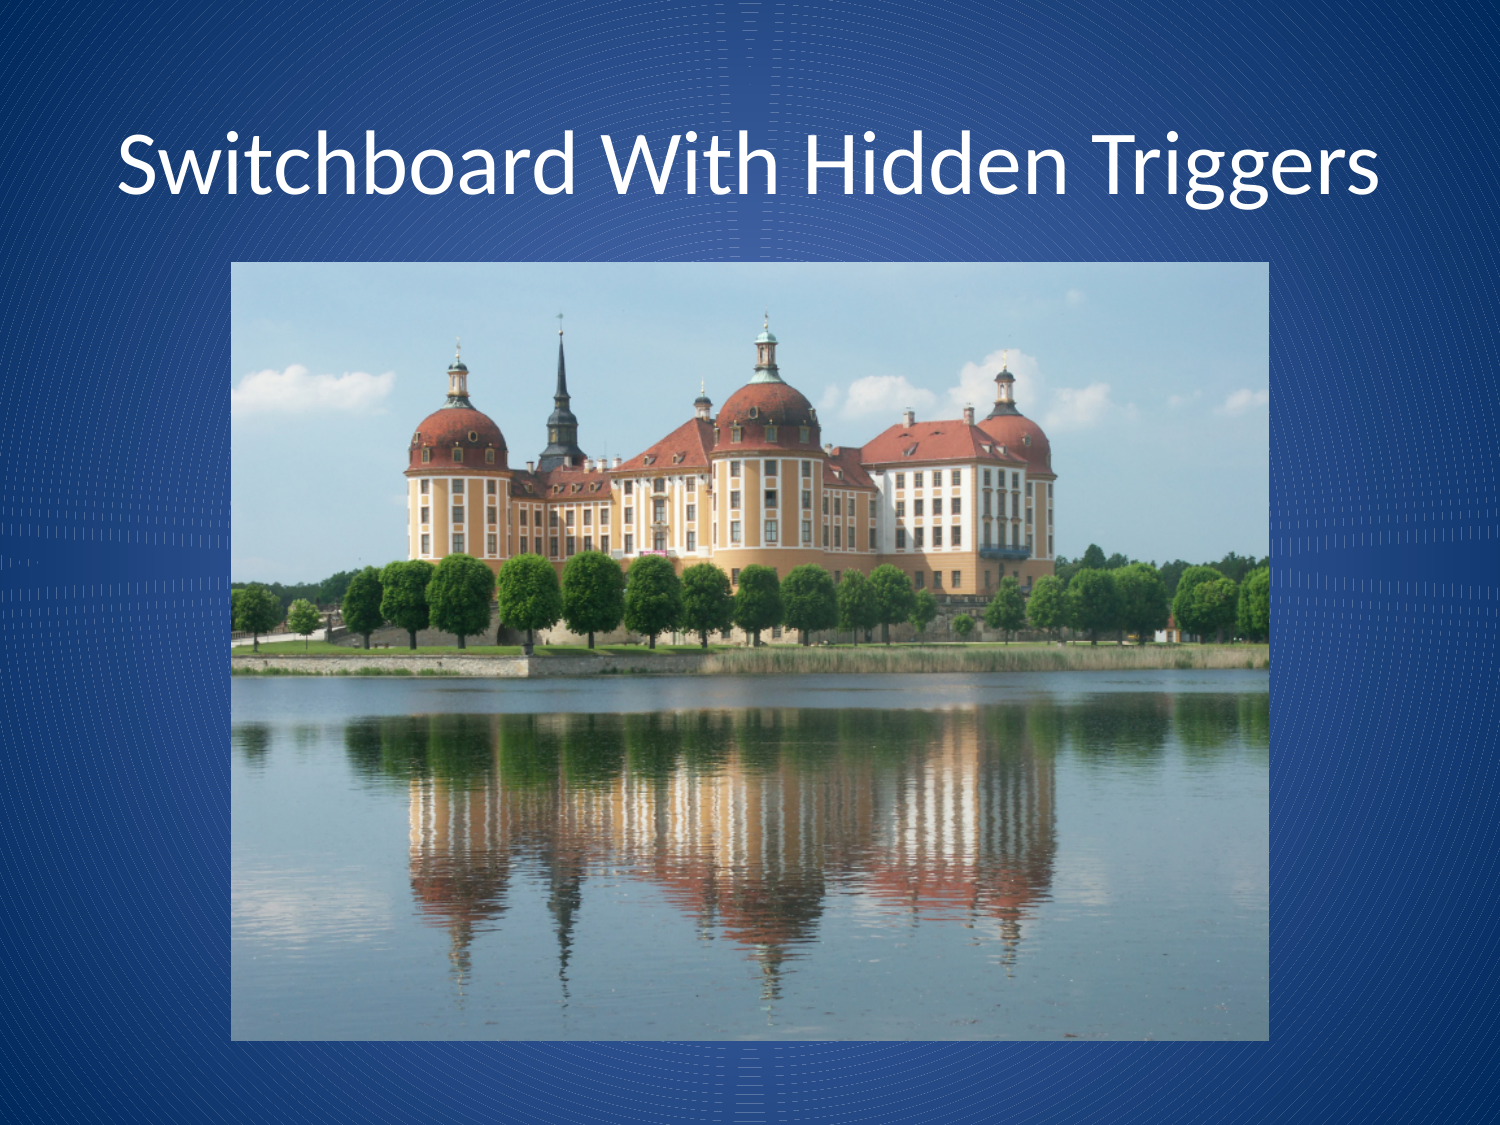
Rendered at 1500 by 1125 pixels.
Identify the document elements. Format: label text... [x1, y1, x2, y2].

picture [230, 262, 1269, 1041]
title Switchboard With Hidden Triggers [37, 37, 1463, 279]
